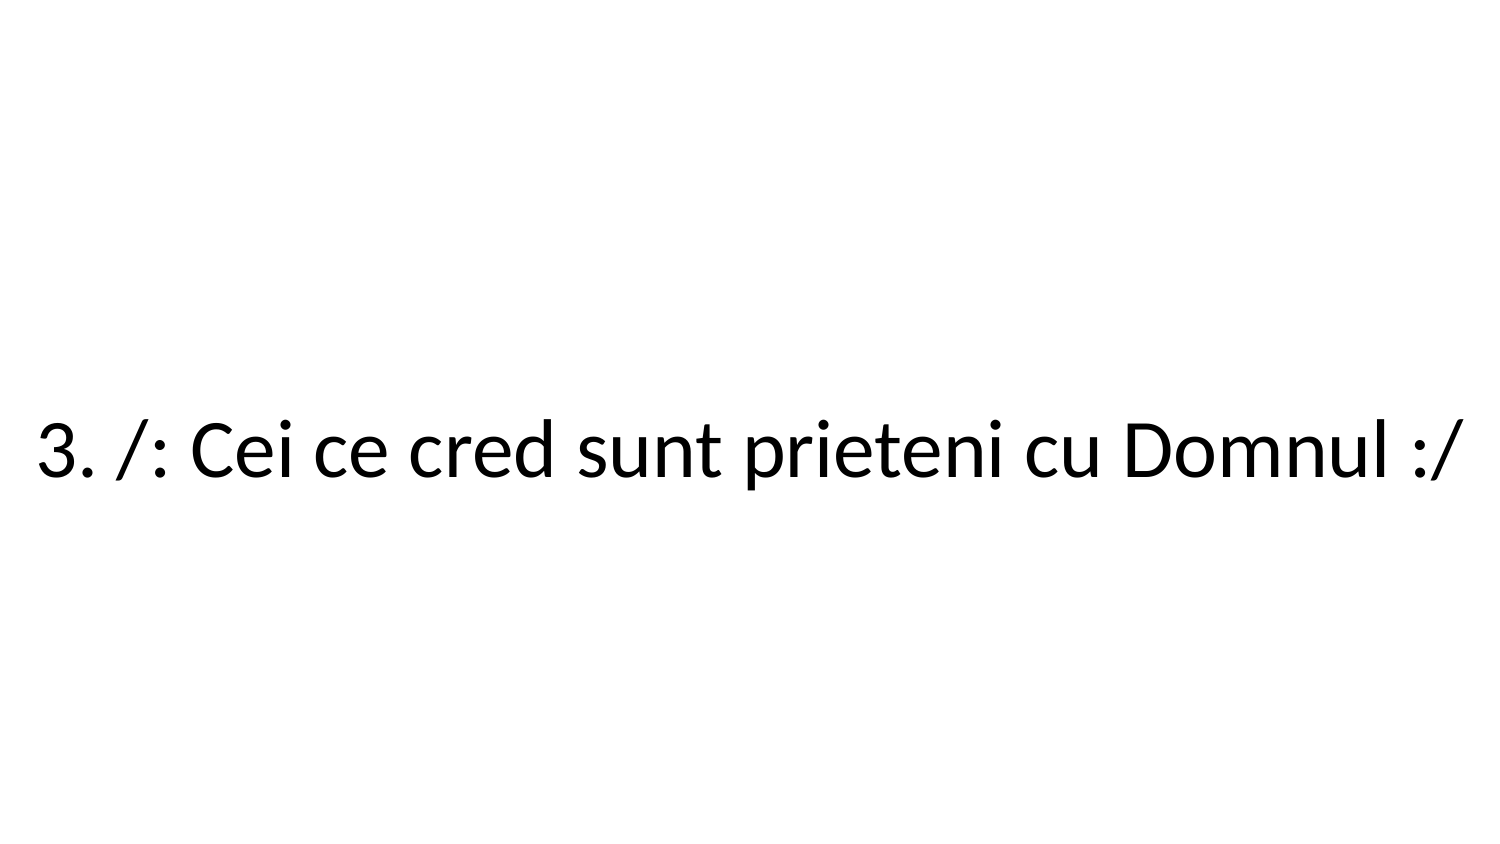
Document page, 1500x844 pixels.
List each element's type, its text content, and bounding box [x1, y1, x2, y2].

text_box 3. /: Cei ce cred sunt prieteni cu Domnul :/ [20, 341, 1480, 502]
